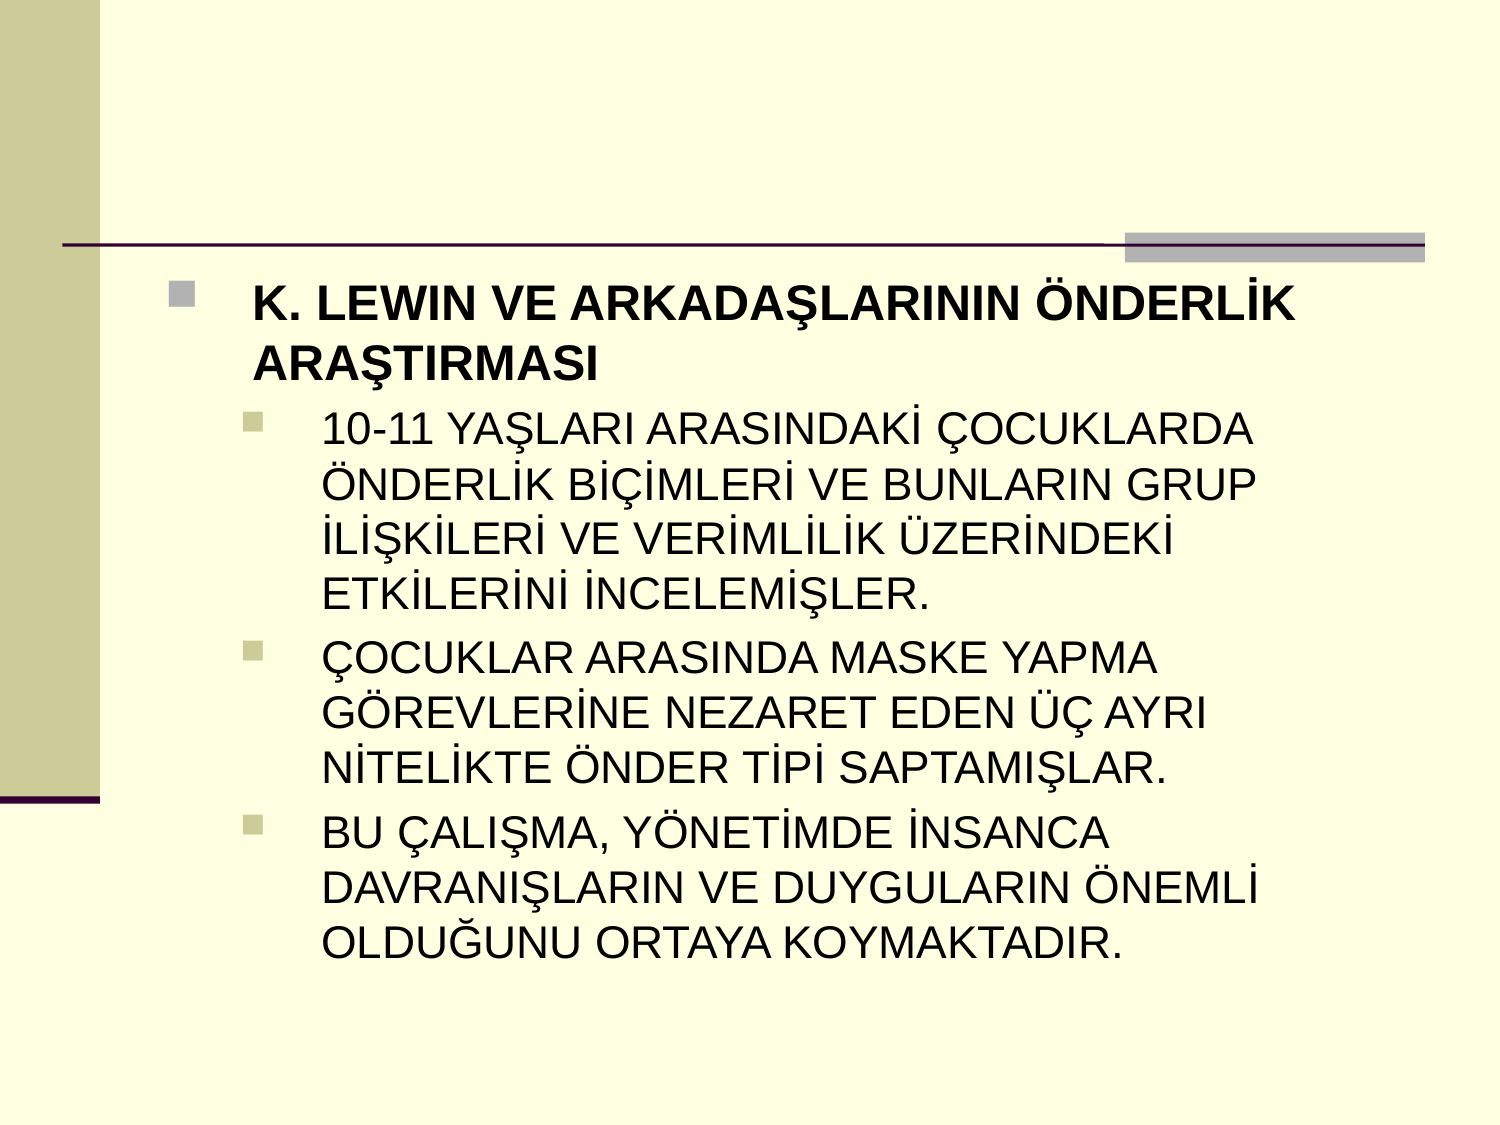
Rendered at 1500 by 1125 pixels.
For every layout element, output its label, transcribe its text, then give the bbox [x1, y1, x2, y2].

list K. LEWIN VE ARKADAŞLARININ ÖNDERLİK ARAŞTIRMASI 10-11 YAŞLARI ARASINDAKİ ÇOCUKLARDA ÖNDERLİK BİÇİMLERİ VE BUNLARIN GRUP İLİŞKİLERİ VE VERİMLİLİK ÜZERİNDEKİ ETKİLERİNİ İNCELEMİŞLER. ÇOCUKLAR ARASINDA MASKE YAPMA GÖREVLERİNE NEZARET EDEN ÜÇ AYRI NİTELİKTE ÖNDER TİPİ SAPTAMIŞLAR. BU ÇALIŞMA, YÖNETİMDE İNSANCA DAVRANIŞLARIN VE DUYGULARIN ÖNEMLİ OLDUĞUNU ORTAYA KOYMAKTADIR. [149, 262, 1426, 1006]
